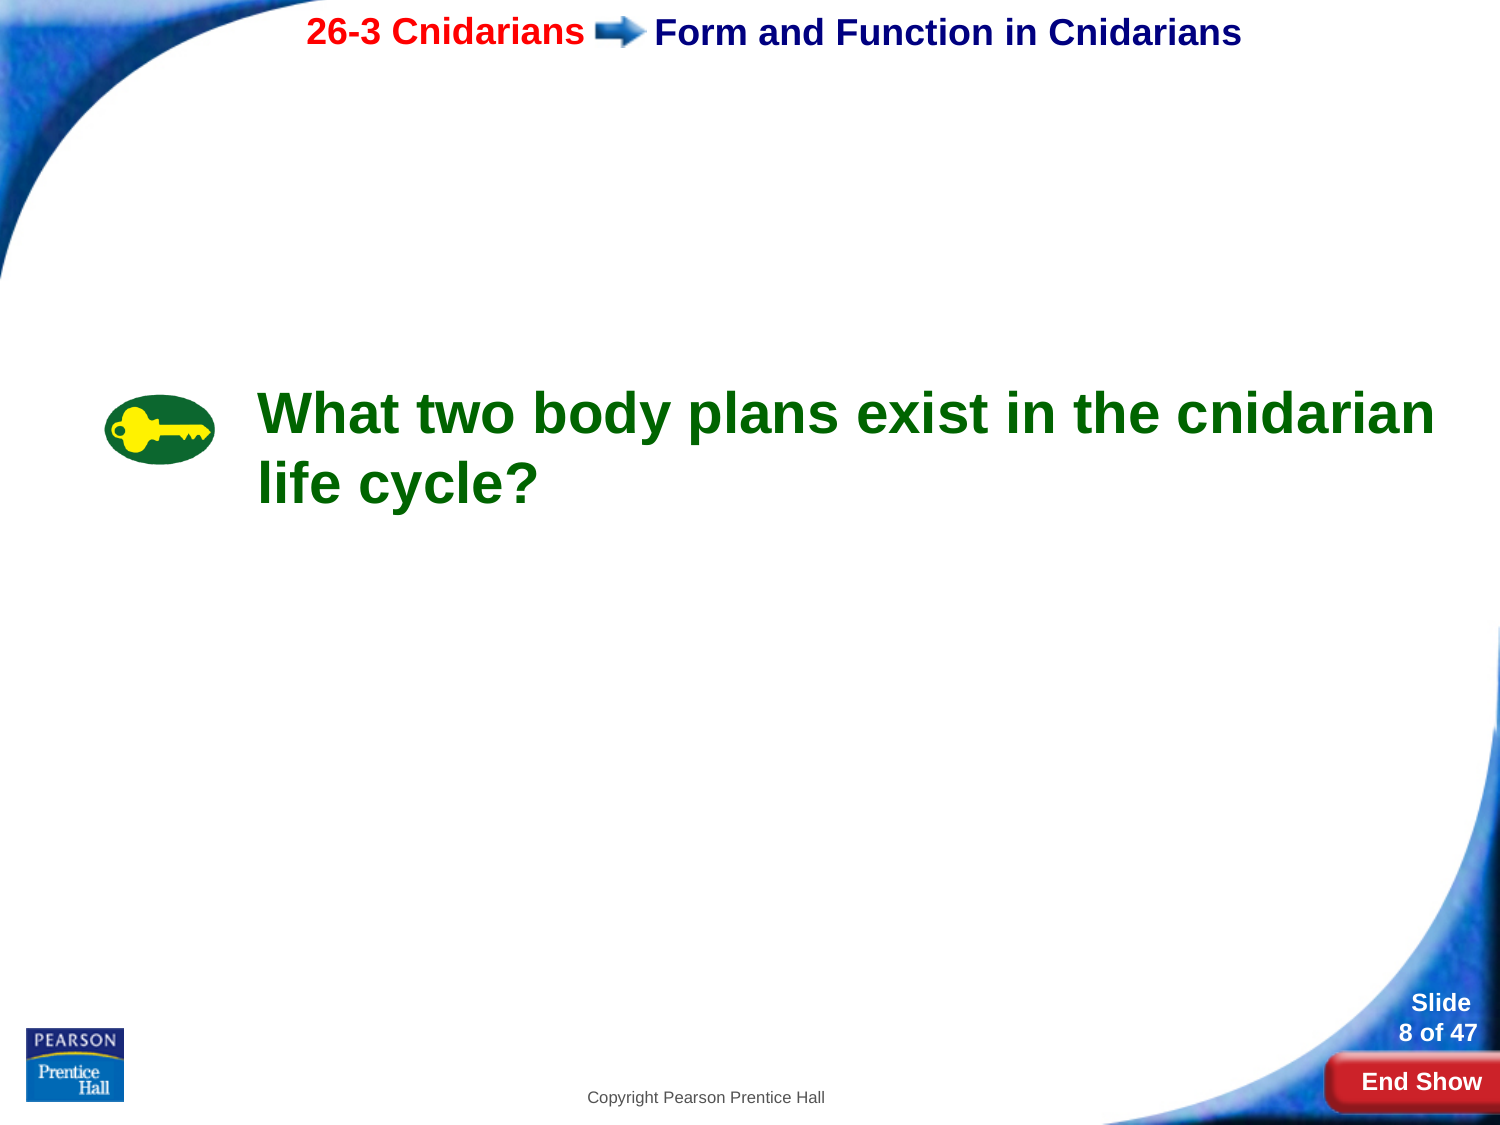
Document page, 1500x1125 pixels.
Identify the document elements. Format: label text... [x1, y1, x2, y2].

picture [0, 0, 1500, 1125]
title Form and Function in Cnidarians [639, 0, 1309, 76]
list What two body plans exist in the cnidarian life cycle? [44, 179, 1500, 938]
footer Copyright Pearson Prentice Hall [468, 1078, 945, 1105]
